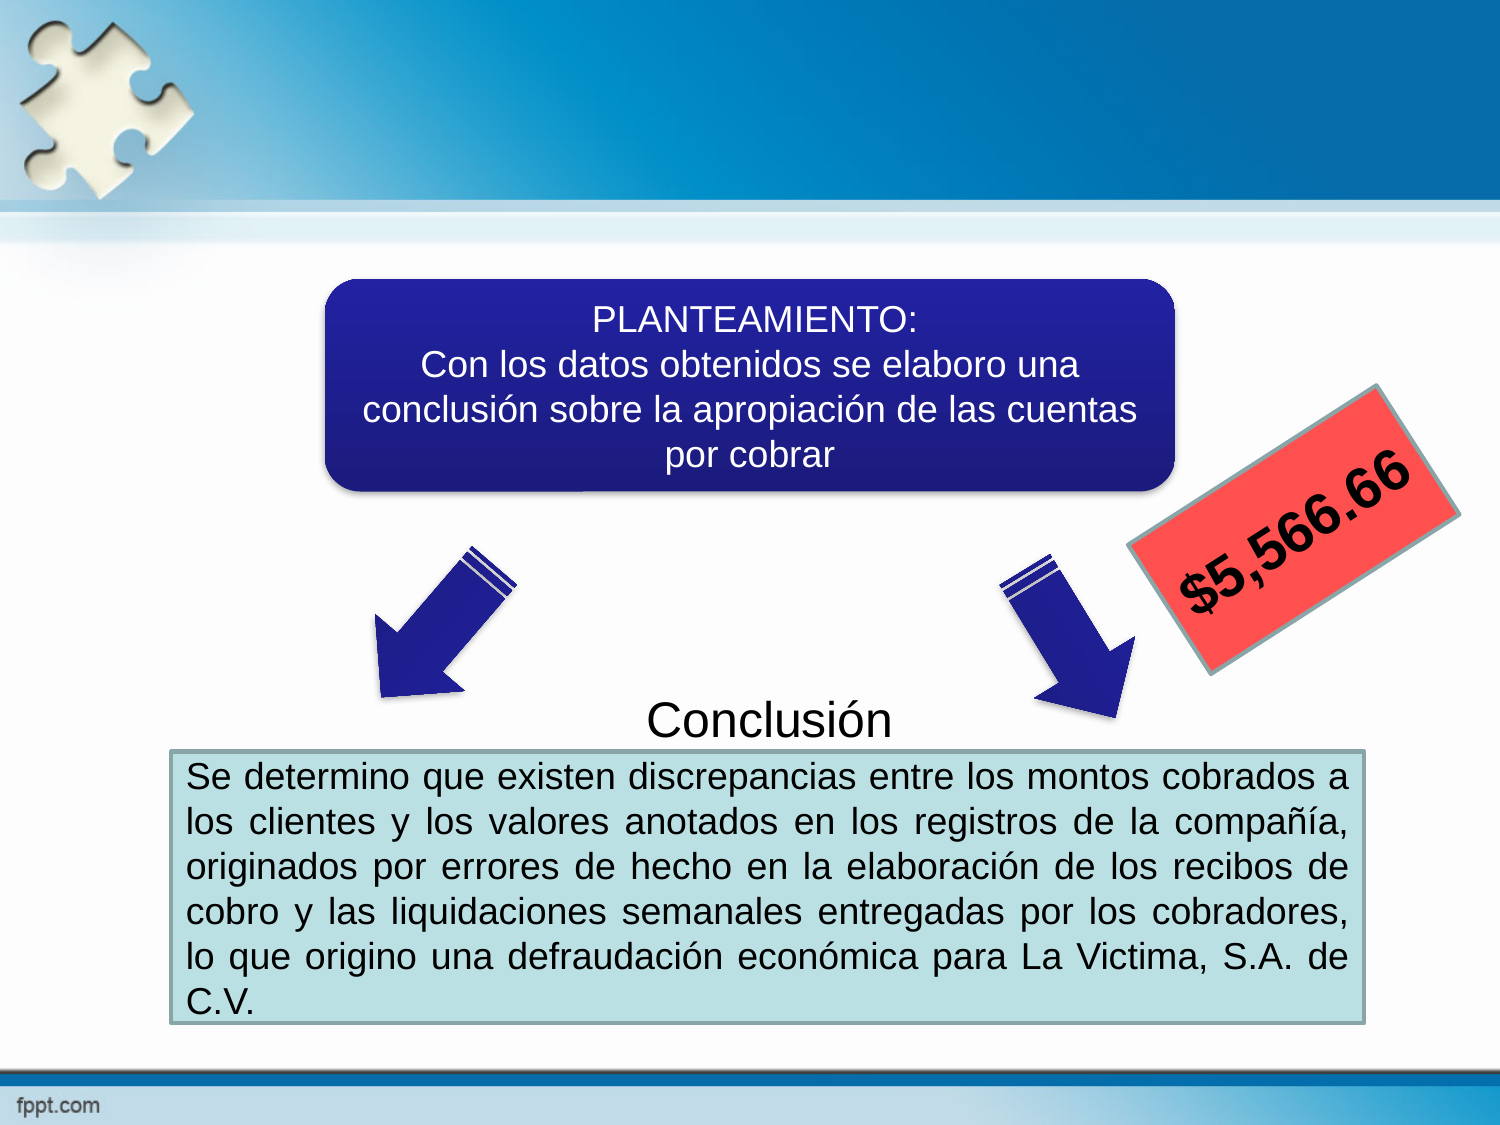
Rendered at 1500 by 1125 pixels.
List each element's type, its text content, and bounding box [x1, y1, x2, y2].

text_box $5,566.66 [1125, 383, 1462, 677]
picture [0, 0, 1500, 1125]
text_box PLANTEAMIENTO: Con los datos obtenidos se elaboro una conclusión sobre la apropiación de las cuentas por cobrar [324, 278, 1176, 492]
text_box [462, 551, 513, 596]
text_box Conclusión [631, 680, 916, 749]
text_box [375, 560, 505, 698]
text_box [1009, 569, 1135, 718]
text_box [1003, 560, 1058, 598]
text_box [469, 546, 517, 588]
text_box Se determino que existen discrepancias entre los montos cobrados a los clientes y los valores anotados en los registros de la compañía, originados por errores de hecho en la elaboración de los recibos de cobro y las liquidaciones semanales entregadas por los cobradores, lo que origino una defraudación económica para La Victima, S.A. de C.V. [169, 749, 1366, 1025]
text_box [999, 554, 1052, 589]
